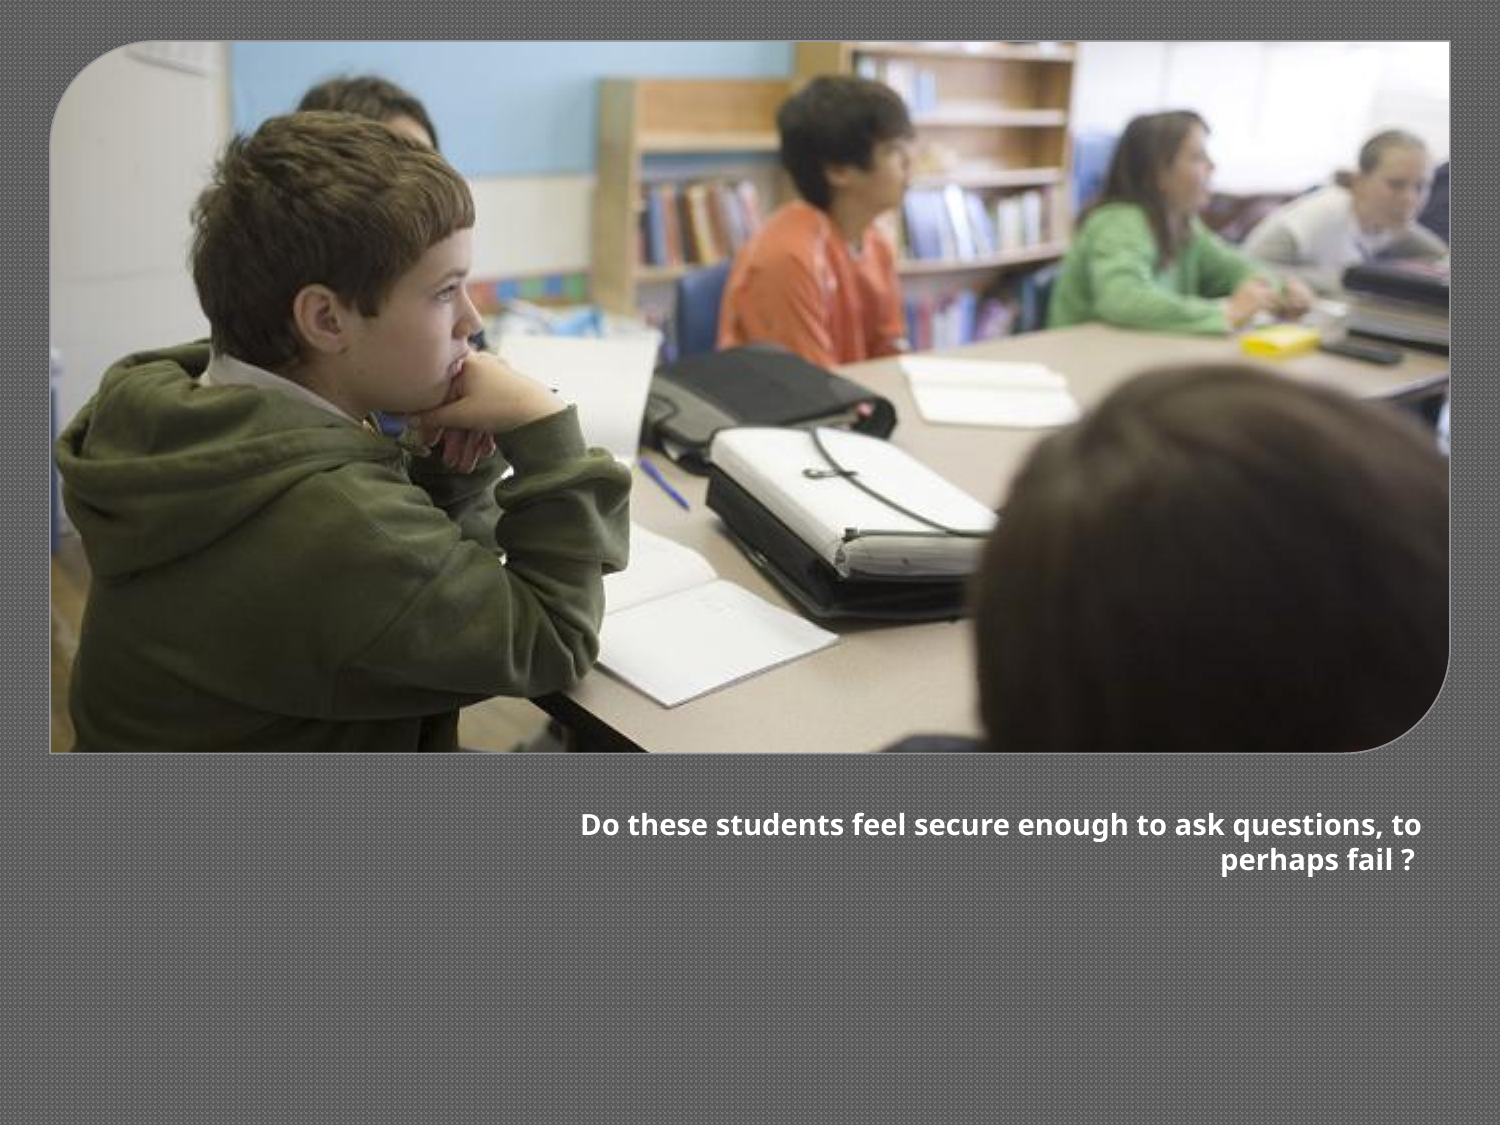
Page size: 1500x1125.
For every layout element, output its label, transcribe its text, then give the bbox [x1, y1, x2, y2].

picture [49, 40, 1451, 754]
title Do these students feel secure enough to ask questions, to perhaps fail ? [537, 798, 1438, 884]
